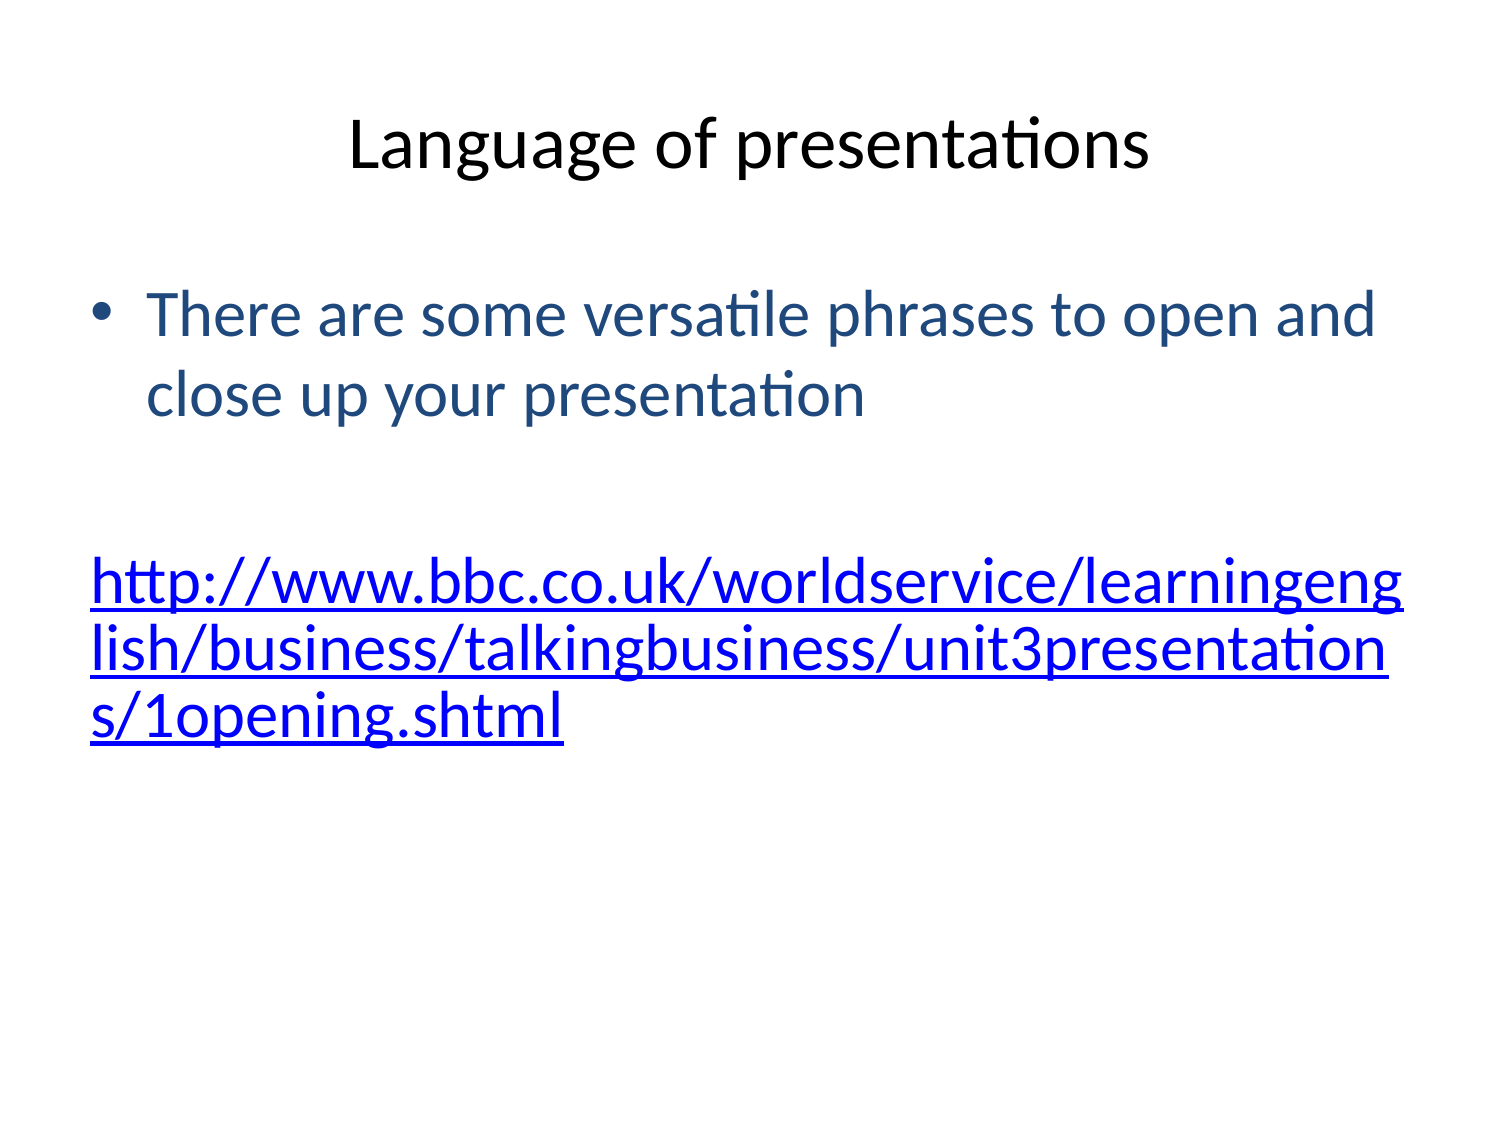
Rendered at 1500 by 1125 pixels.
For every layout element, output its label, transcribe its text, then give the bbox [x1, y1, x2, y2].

list There are some versatile phrases to open and close up your presentation http://www.bbc.co.uk/worldservice/learningenglish/business/talkingbusiness/unit3presentations/1opening.shtml [75, 262, 1425, 1005]
title Language of presentations [75, 45, 1425, 233]
